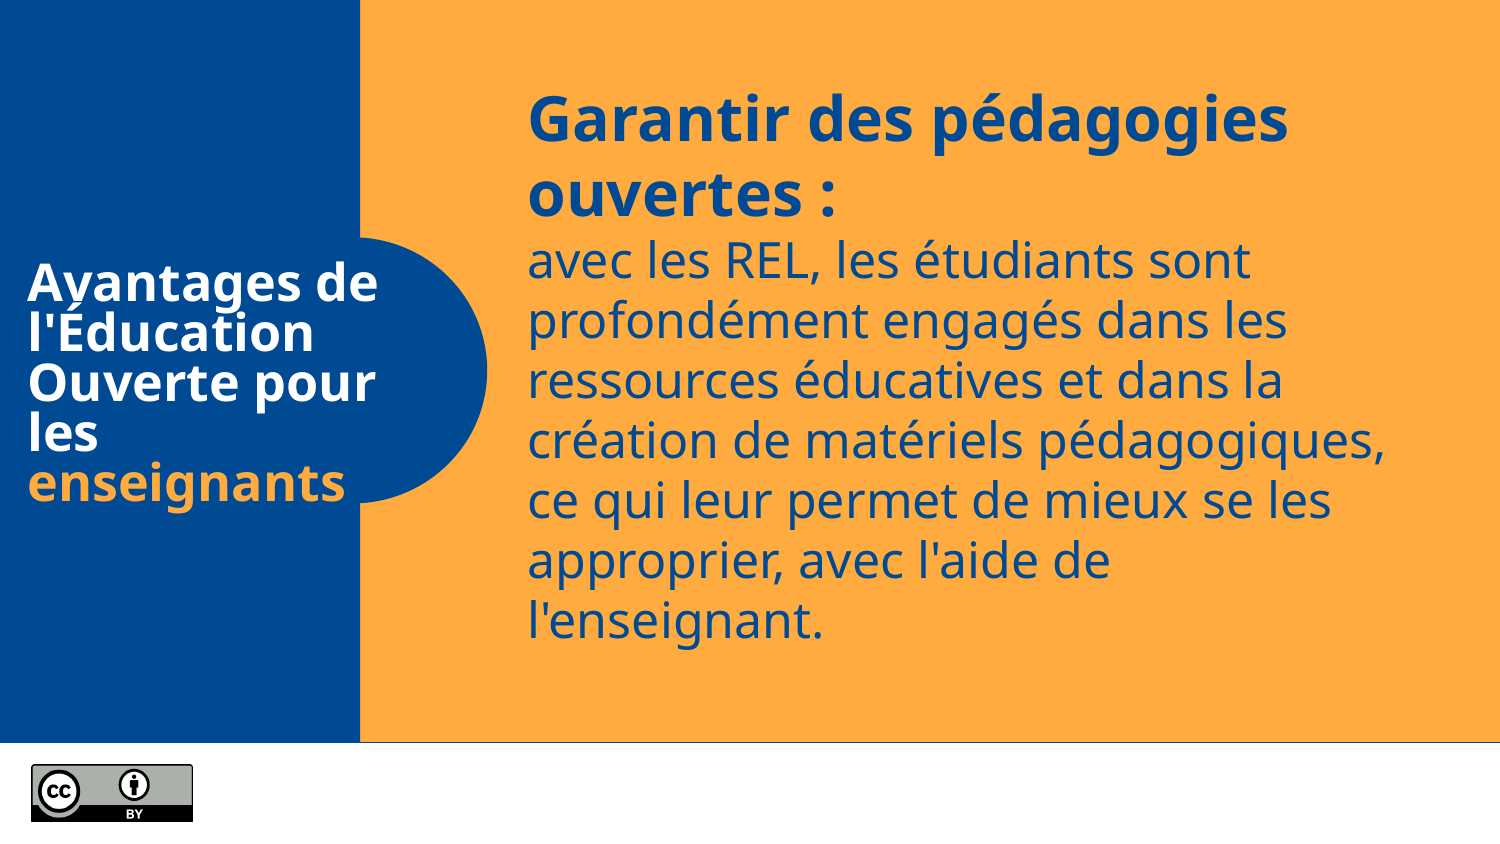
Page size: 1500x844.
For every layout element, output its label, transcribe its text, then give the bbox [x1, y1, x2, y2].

text_box Garantir des pédagogies ouvertes : avec les REL, les étudiants sont profondément engagés dans les ressources éducatives et dans la création de matériels pédagogiques, ce qui leur permet de mieux se les approprier, avec l'aide de l'enseignant. [512, 64, 1409, 664]
text_box [0, 750, 1500, 844]
text_box Avantages de l'Éducation Ouverte pour les enseignants [12, 246, 445, 527]
text_box [304, 237, 401, 246]
text_box [0, 0, 361, 742]
picture [31, 764, 193, 822]
text_box [445, 273, 488, 468]
